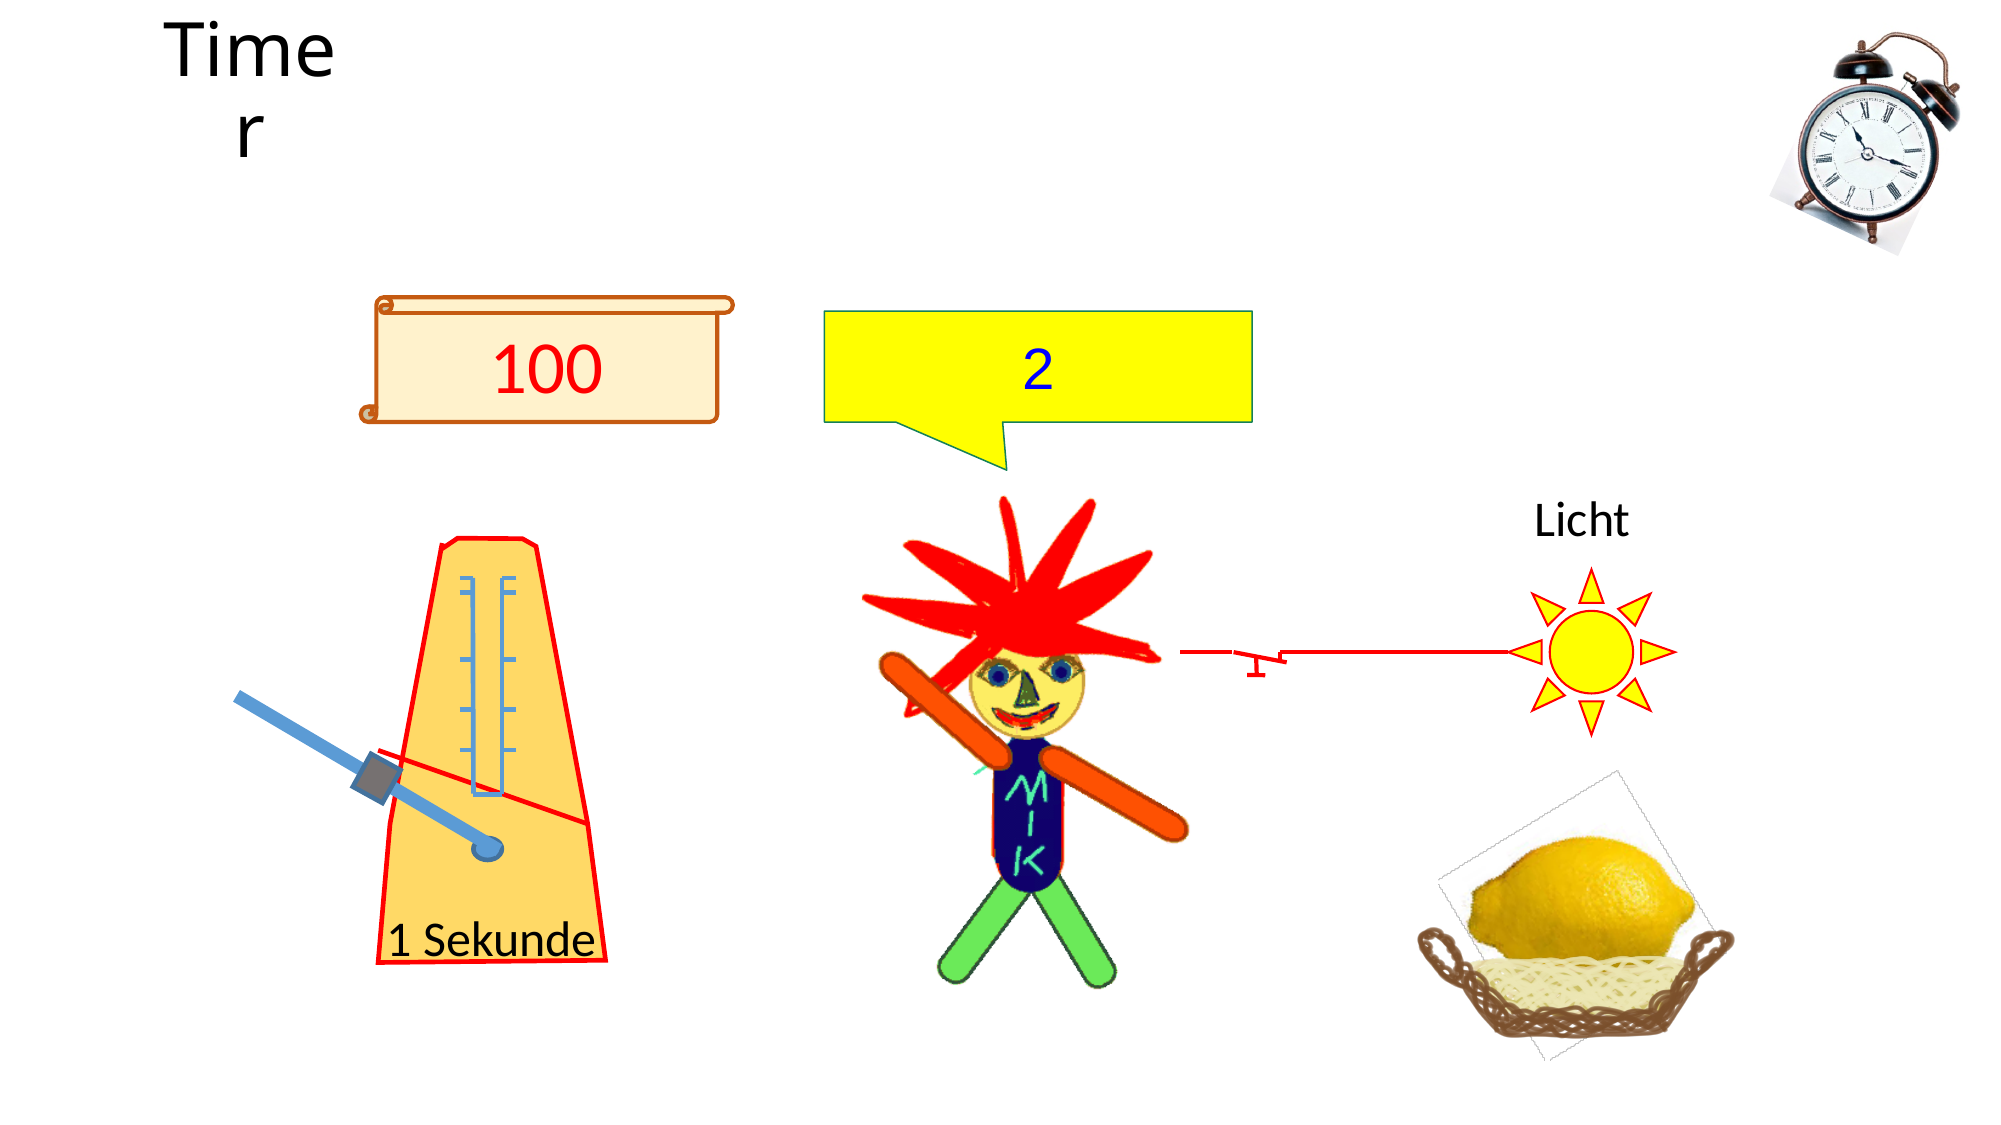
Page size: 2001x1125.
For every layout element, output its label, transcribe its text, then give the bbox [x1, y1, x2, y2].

picture [1769, 0, 1990, 257]
title Timer [139, 108, 361, 182]
text_box 2 [824, 311, 1253, 471]
text_box [409, 537, 569, 714]
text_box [1206, 569, 1675, 735]
text_box Licht [1519, 478, 1646, 554]
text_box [226, 714, 761, 980]
picture [840, 478, 1206, 1004]
picture [1382, 772, 1770, 1107]
text_box 100 [359, 296, 734, 424]
